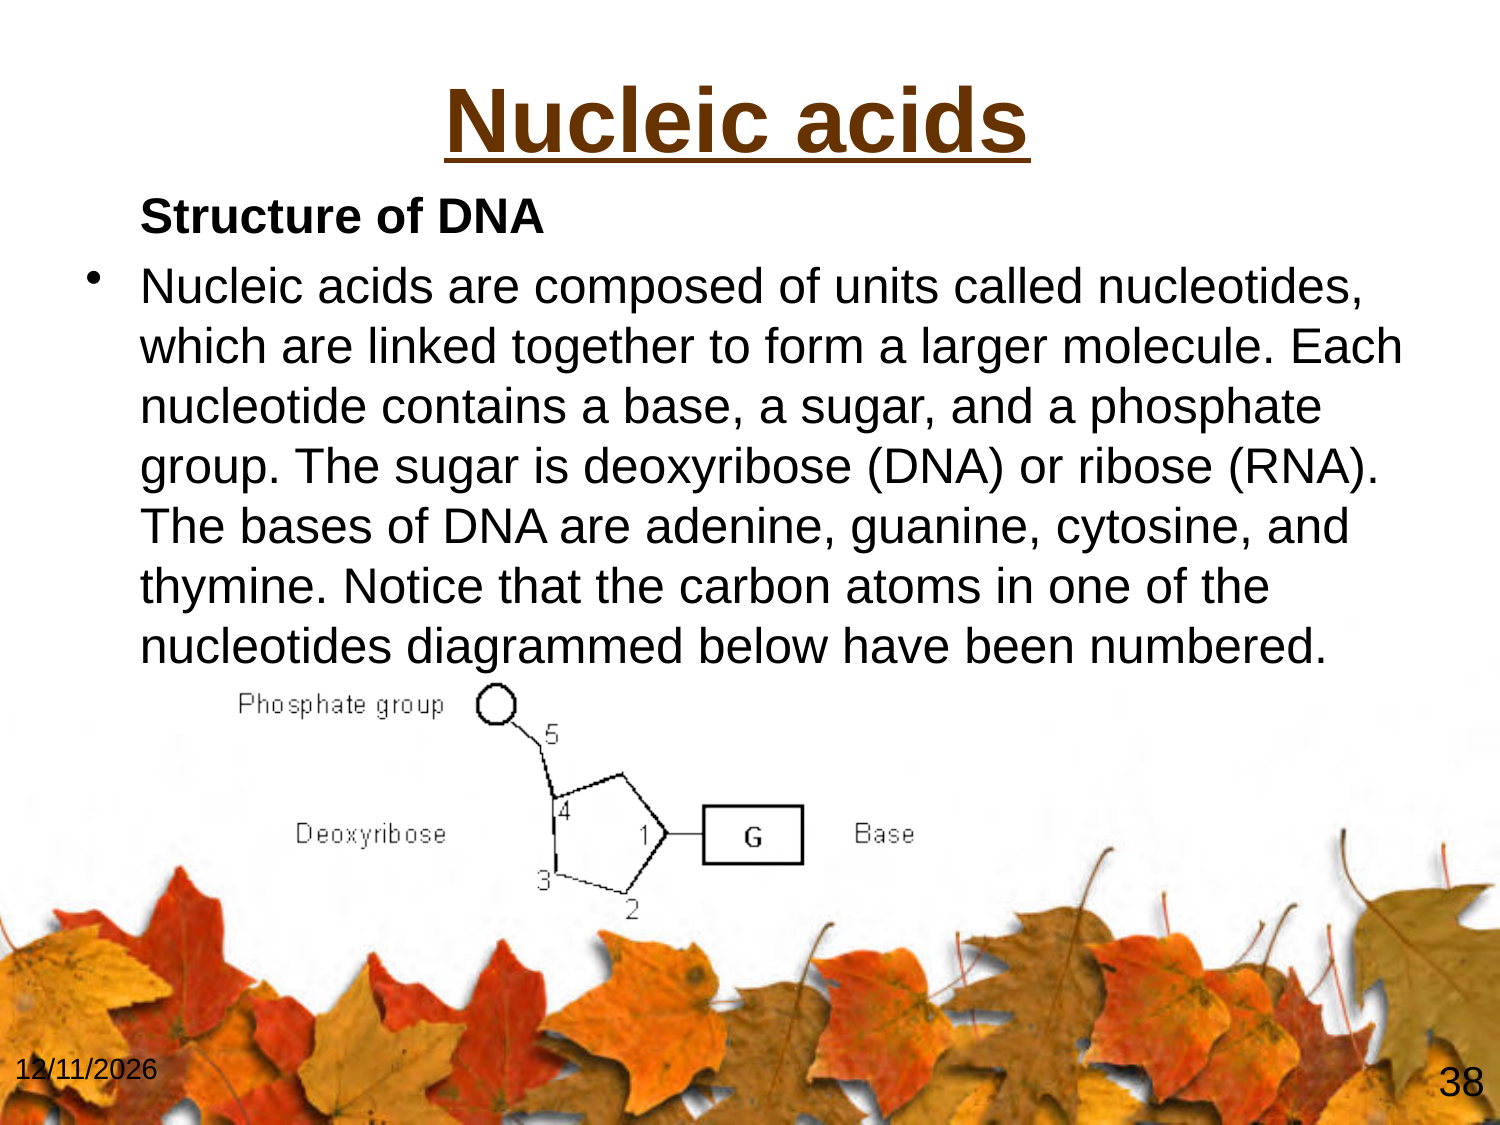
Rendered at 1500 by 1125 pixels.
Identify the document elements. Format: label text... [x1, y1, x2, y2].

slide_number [0, 1042, 350, 1103]
slide_number 38 [1149, 1046, 1500, 1125]
list Structure of DNA Nucleic acids are composed of units called nucleotides, which are linked together to form a larger molecule. Each nucleotide contains a base, a sugar, and a phosphate group. The sugar is deoxyribose (DNA) or ribose (RNA). The bases of DNA are adenine, guanine, cytosine, and thymine. Notice that the carbon atoms in one of the nucleotides diagrammed below have been numbered. [70, 175, 1421, 699]
title Nucleic acids [49, 44, 1426, 188]
picture [0, 0, 1500, 1125]
